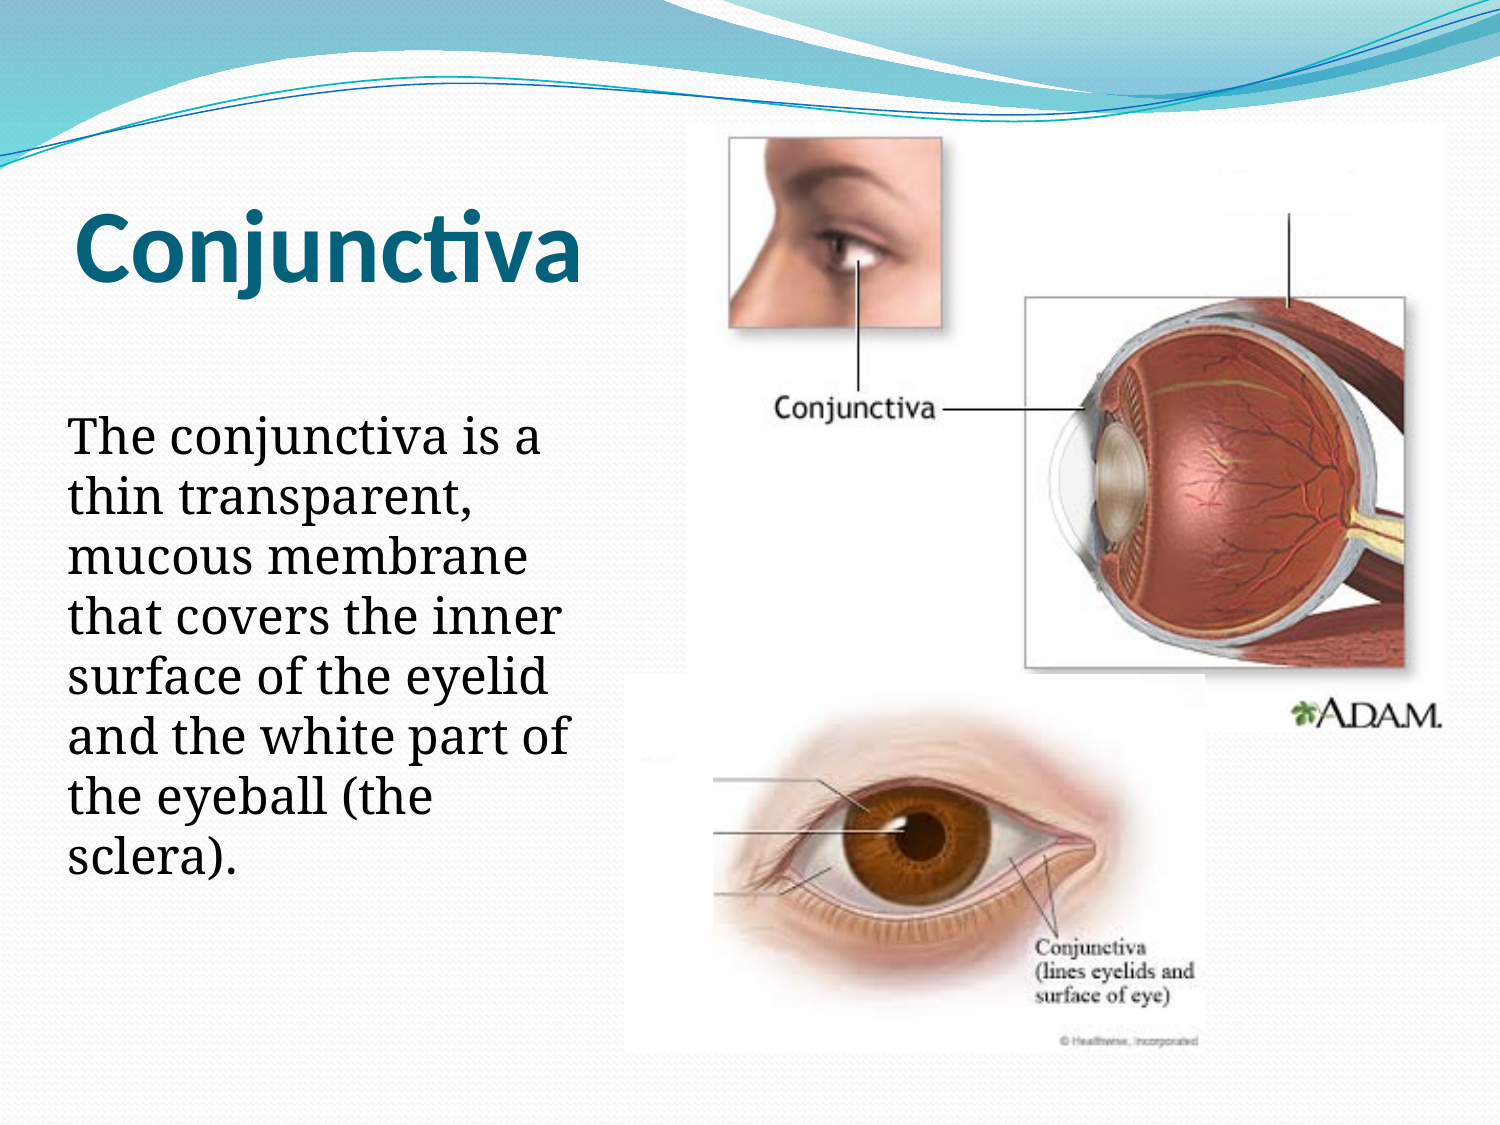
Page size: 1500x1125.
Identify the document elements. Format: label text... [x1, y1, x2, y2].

title Conjunctiva [75, 115, 1438, 303]
picture [624, 124, 1446, 1053]
text_box The conjunctiva is a thin transparent, mucous membrane that covers the inner surface of the eyelid and the white part of the eyeball (the sclera). [53, 397, 588, 892]
table_cell Inhibits pathogen growth. [680, 126, 687, 303]
